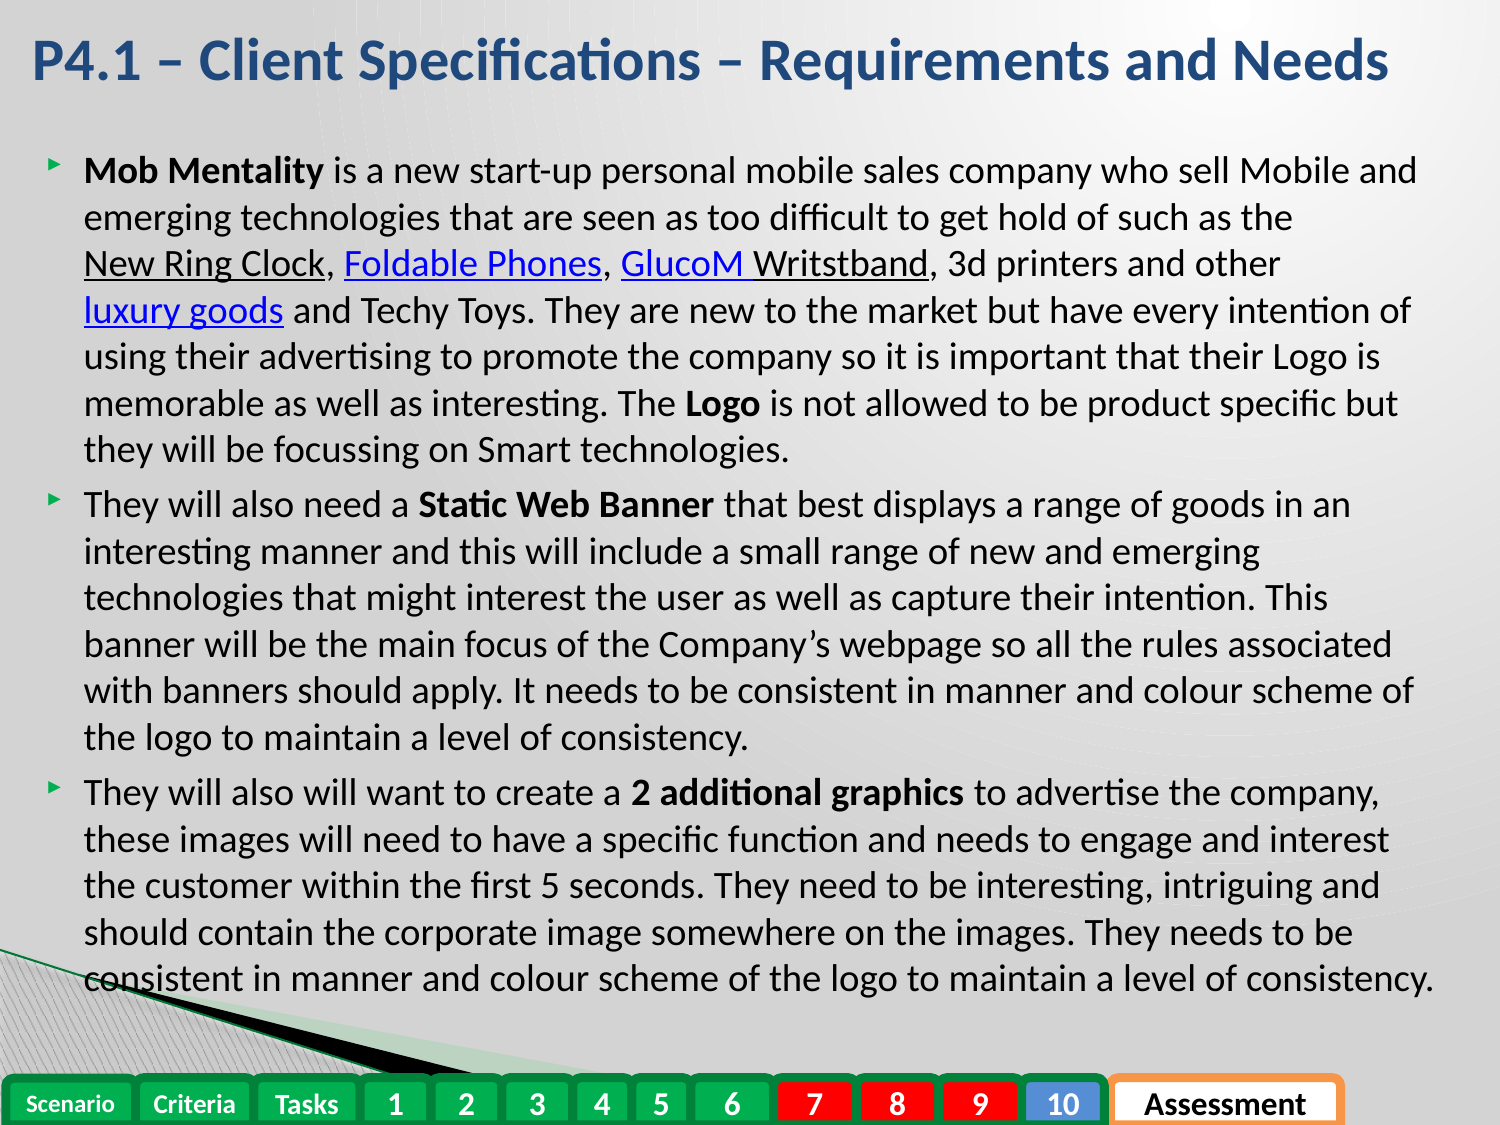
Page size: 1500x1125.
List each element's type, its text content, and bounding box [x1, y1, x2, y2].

list Mob Mentality is a new start-up personal mobile sales company who sell Mobile and emerging technologies that are seen as too difficult to get hold of such as the New Ring Clock, Foldable Phones, GlucoM Writstband, 3d printers and other luxury goods and Techy Toys. They are new to the market but have every intention of using their advertising to promote the company so it is important that their Logo is memorable as well as interesting. The Logo is not allowed to be product specific but they will be focussing on Smart technologies. They will also need a Static Web Banner that best displays a range of goods in an interesting manner and this will include a small range of new and emerging technologies that might interest the user as well as capture their intention. This banner will be the main focus of the Company’s webpage so all the rules associated with banners should apply. It needs to be consistent in manner and colour scheme of the logo to maintain a level of consistency. They will also will want to create a 2 additional graphics to advertise the company, these images will need to have a specific function and needs to engage and interest the customer within the first 5 seconds. They need to be interesting, intriguing and should contain the corporate image somewhere on the images. They needs to be consistent in manner and colour scheme of the logo to maintain a level of consistency. [29, 137, 1459, 1035]
text_box P4.1 – Client Specifications – Requirements and Needs [17, 19, 1489, 94]
